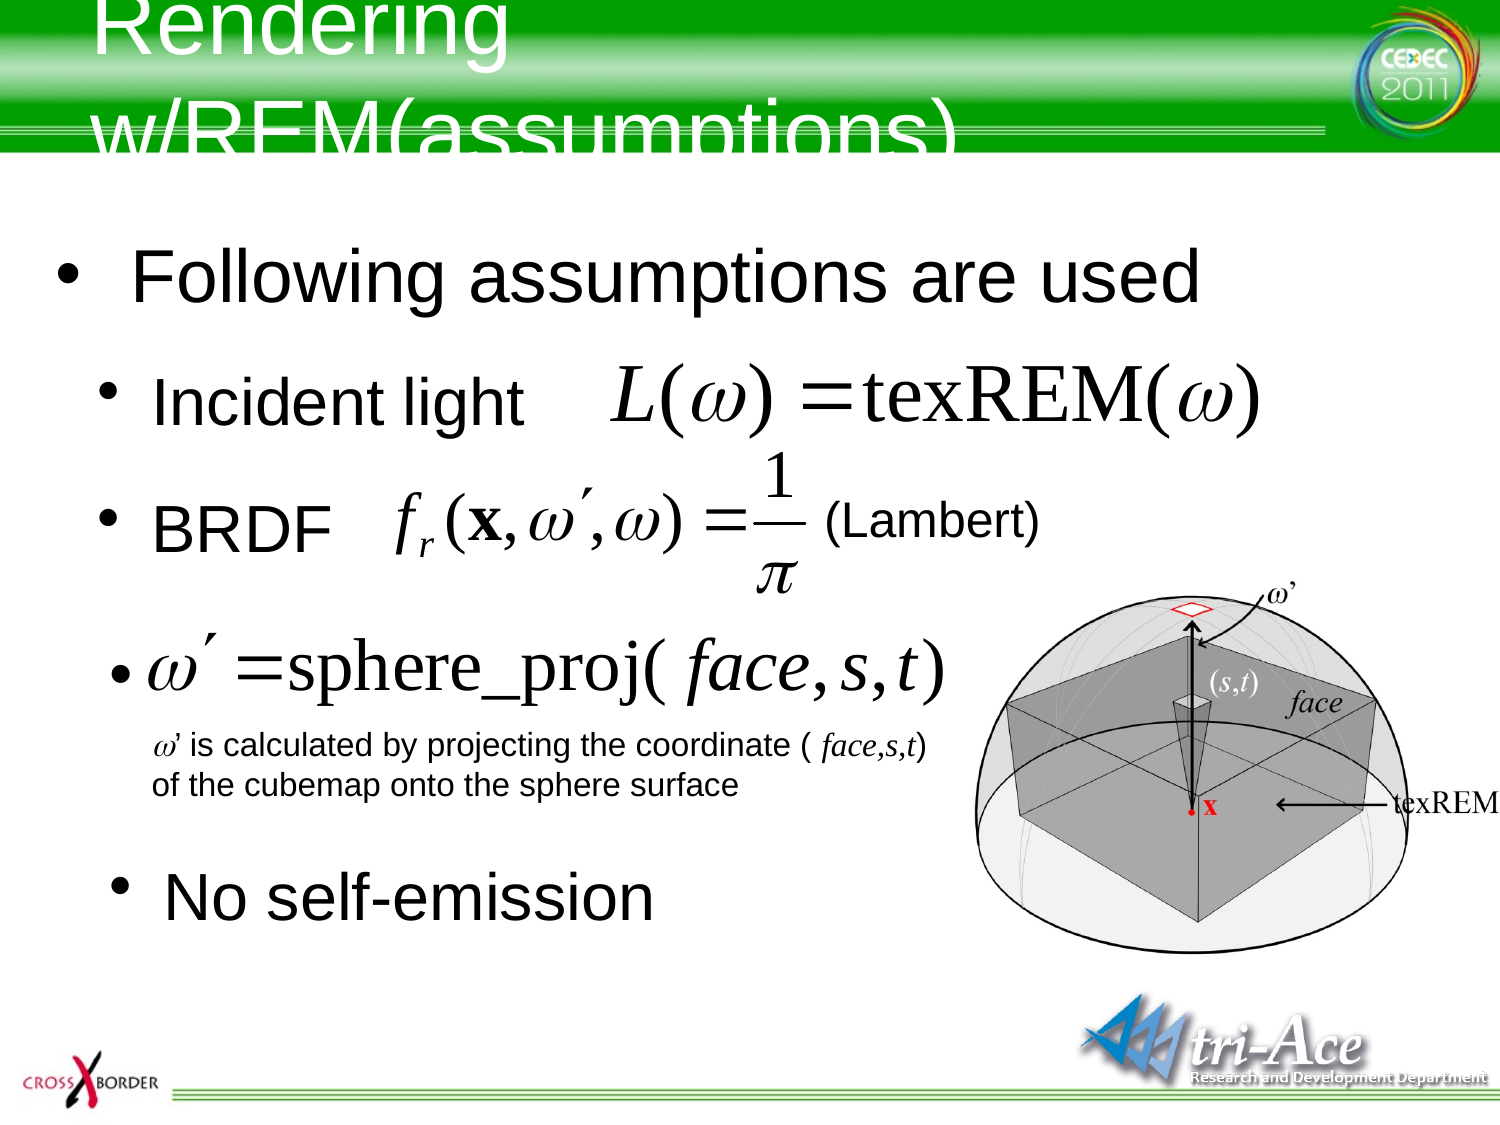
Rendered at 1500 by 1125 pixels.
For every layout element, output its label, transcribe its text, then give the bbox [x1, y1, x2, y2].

text_box No self-emission [94, 846, 671, 941]
text_box (Lambert) [826, 479, 1057, 555]
text_box Following assumptions are used [40, 219, 1218, 325]
title Rendering w/REM(assumptions) [74, 7, 1426, 140]
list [371, 432, 822, 610]
picture [0, 0, 1500, 155]
picture [0, 987, 1500, 1125]
text_box [94, 625, 131, 721]
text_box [135, 621, 963, 722]
text_box BRDF [82, 478, 348, 574]
text_box Incident light [82, 350, 540, 446]
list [596, 344, 1280, 457]
picture [962, 575, 1500, 963]
text_box w’ is calculated by projecting the coordinate ( face,s,t) of the cubemap onto the sphere surface [136, 730, 942, 811]
